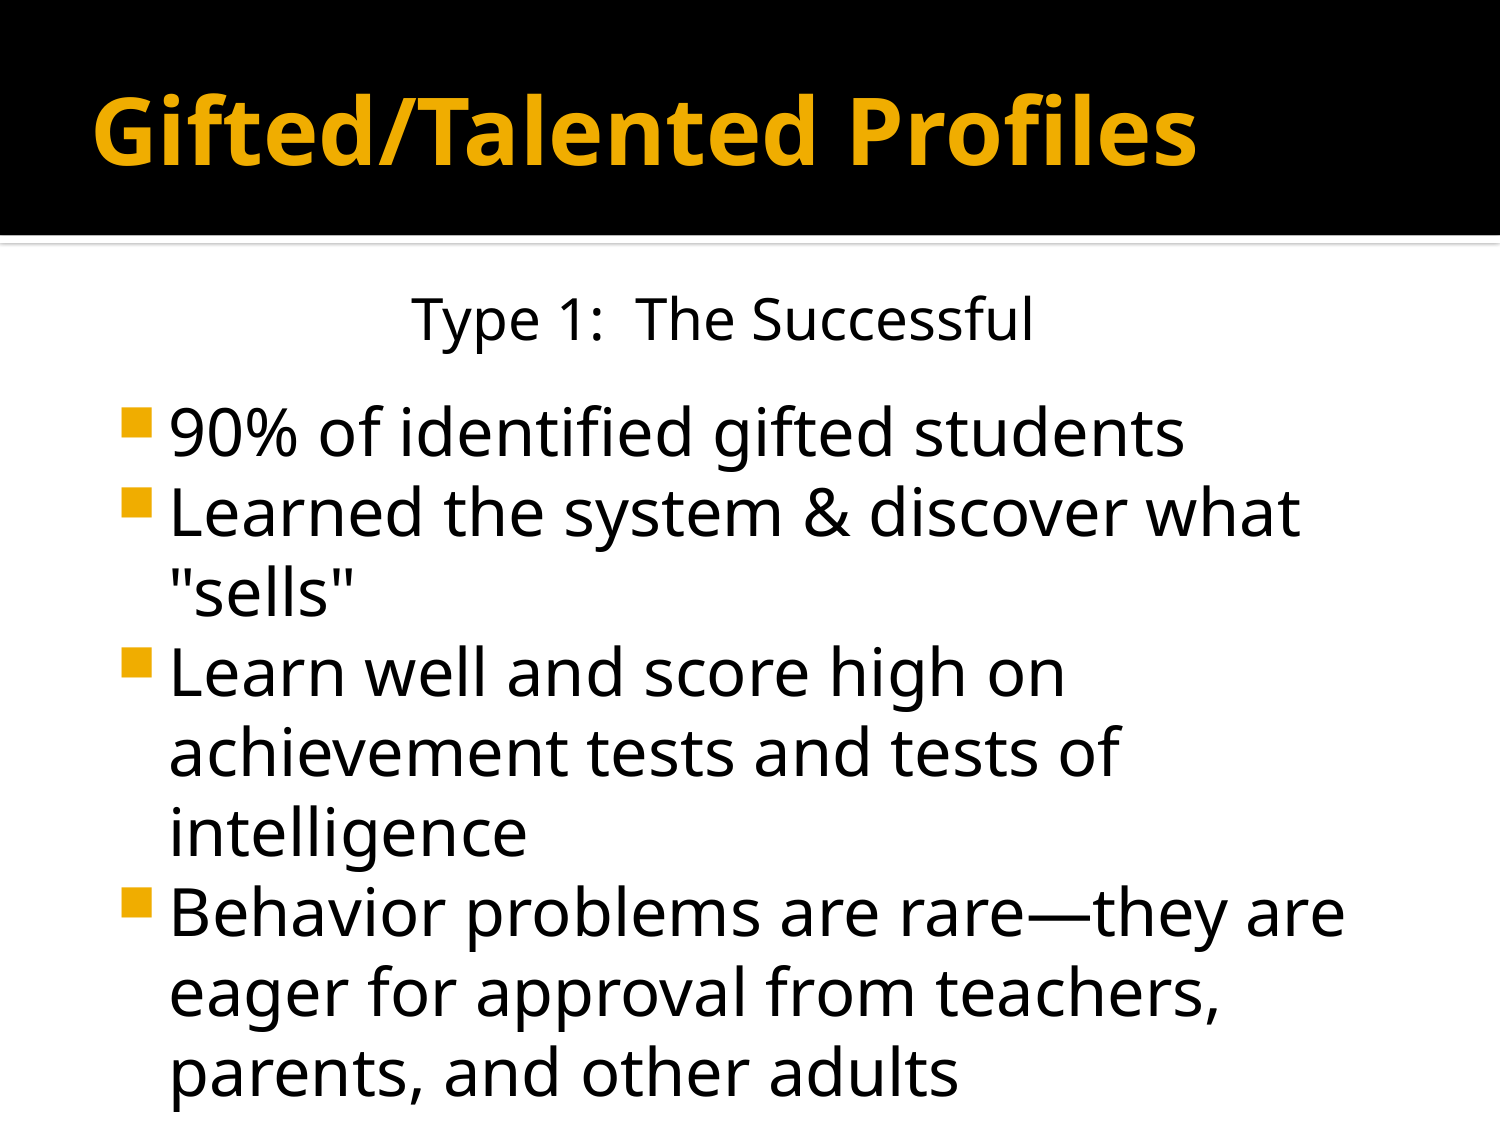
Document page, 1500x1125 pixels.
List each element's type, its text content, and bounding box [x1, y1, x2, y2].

list 90% of identified gifted students Learned the system & discover what "sells" Learn well and score high on achievement tests and tests of intelligence Behavior problems are rare—they are eager for approval from teachers, parents, and other adults Get by with as little effort as possible [87, 375, 1438, 1097]
text_box Type 1: The Successful [225, 275, 1238, 360]
title Gifted/Talented Profiles [75, 25, 1425, 231]
